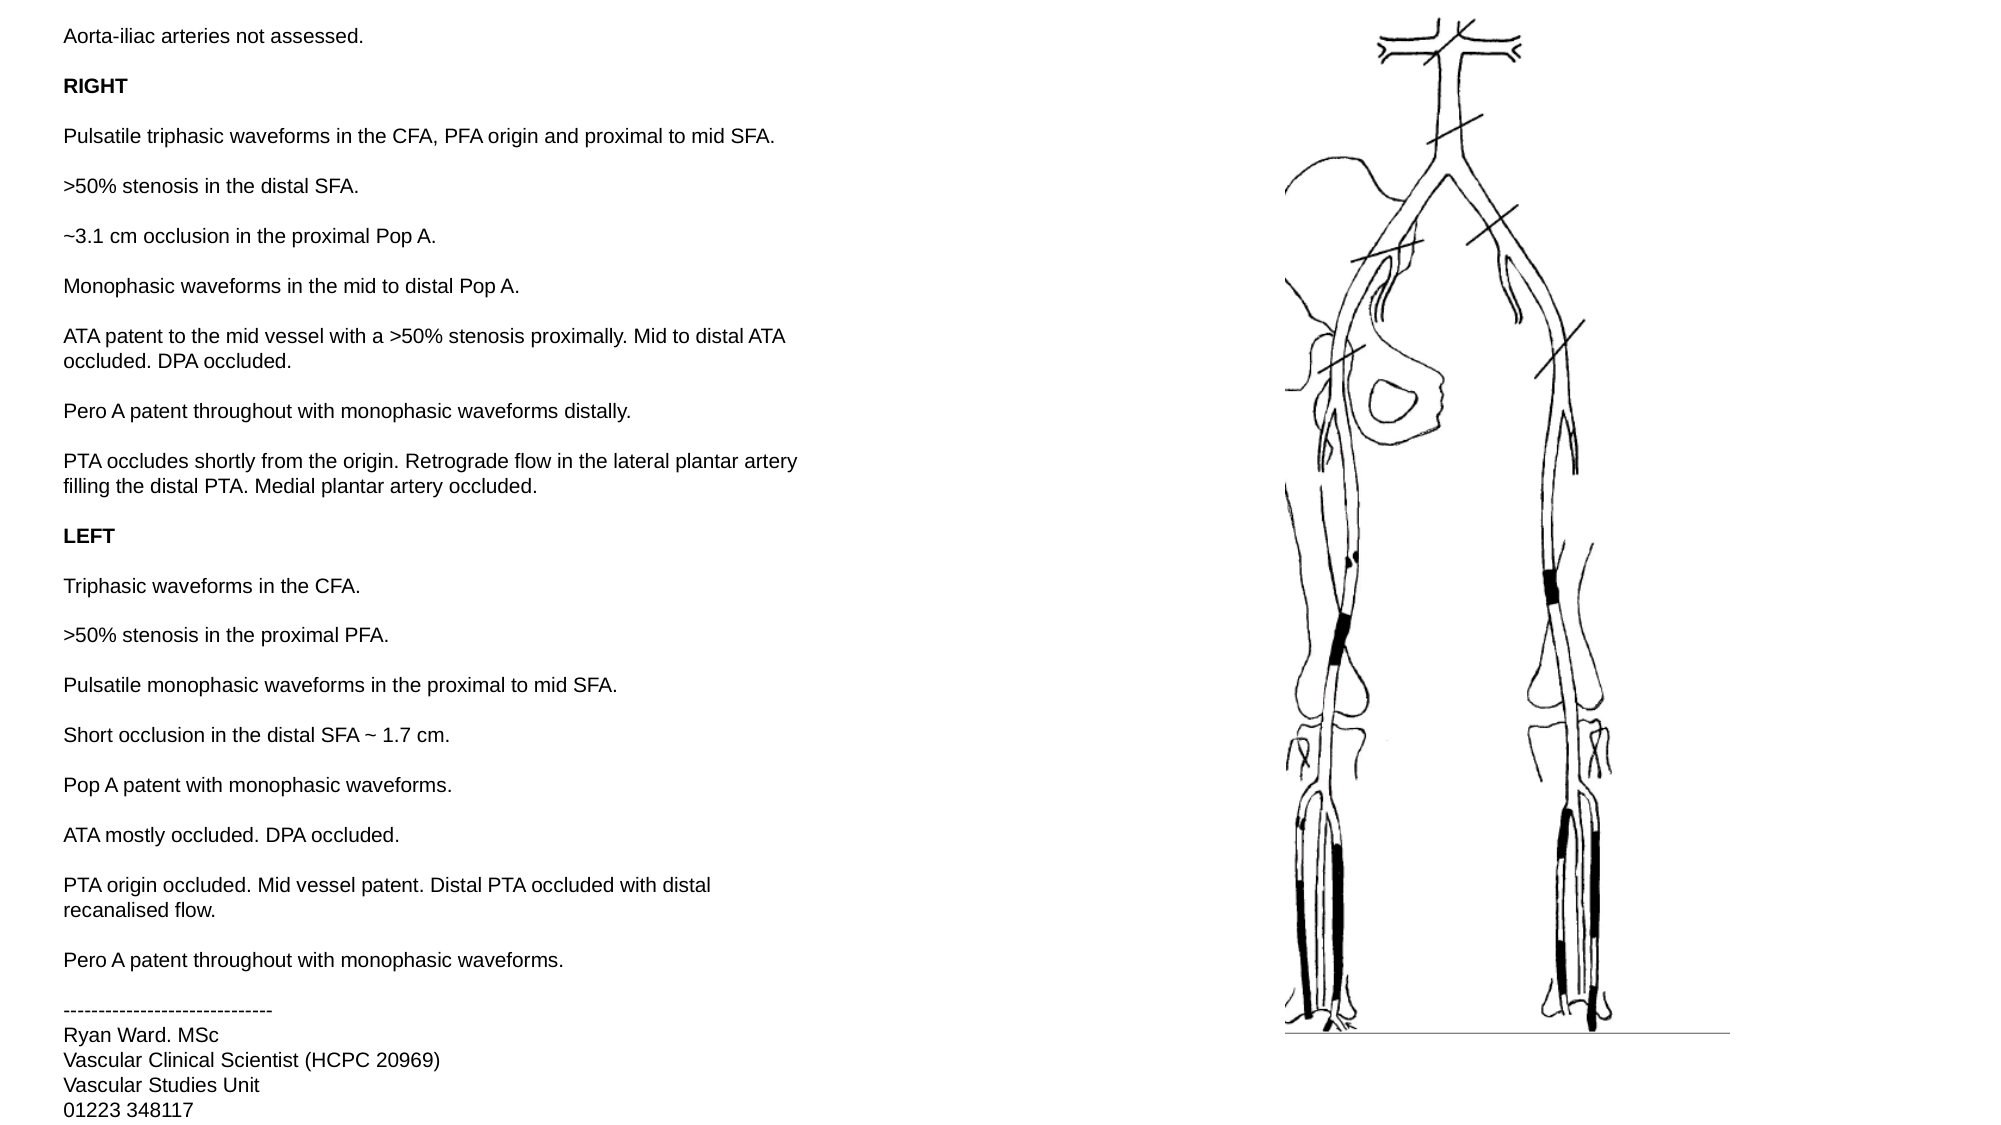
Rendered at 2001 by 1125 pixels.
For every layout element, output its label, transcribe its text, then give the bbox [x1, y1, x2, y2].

picture [1285, 15, 1730, 1034]
text_box Aorta-iliac arteries not assessed. RIGHT Pulsatile triphasic waveforms in the CFA, PFA origin and proximal to mid SFA. >50% stenosis in the distal SFA. ~3.1 cm occlusion in the proximal Pop A. Monophasic waveforms in the mid to distal Pop A. ATA patent to the mid vessel with a >50% stenosis proximally. Mid to distal ATA occluded. DPA occluded. Pero A patent throughout with monophasic waveforms distally. PTA occludes shortly from the origin. Retrograde flow in the lateral plantar artery filling the distal PTA. Medial plantar artery occluded. LEFT Triphasic waveforms in the CFA. >50% stenosis in the proximal PFA. Pulsatile monophasic waveforms in the proximal to mid SFA. Short occlusion in the distal SFA ~ 1.7 cm. Pop A patent with monophasic waveforms. ATA mostly occluded. DPA occluded. PTA origin occluded. Mid vessel patent. Distal PTA occluded with distal recanalised flow. Pero A patent throughout with monophasic waveforms. ------------------------------ Ryan Ward. MSc Vascular Clinical Scientist (HCPC 20969) Vascular Studies Unit 01223 348117 [48, 15, 834, 1125]
